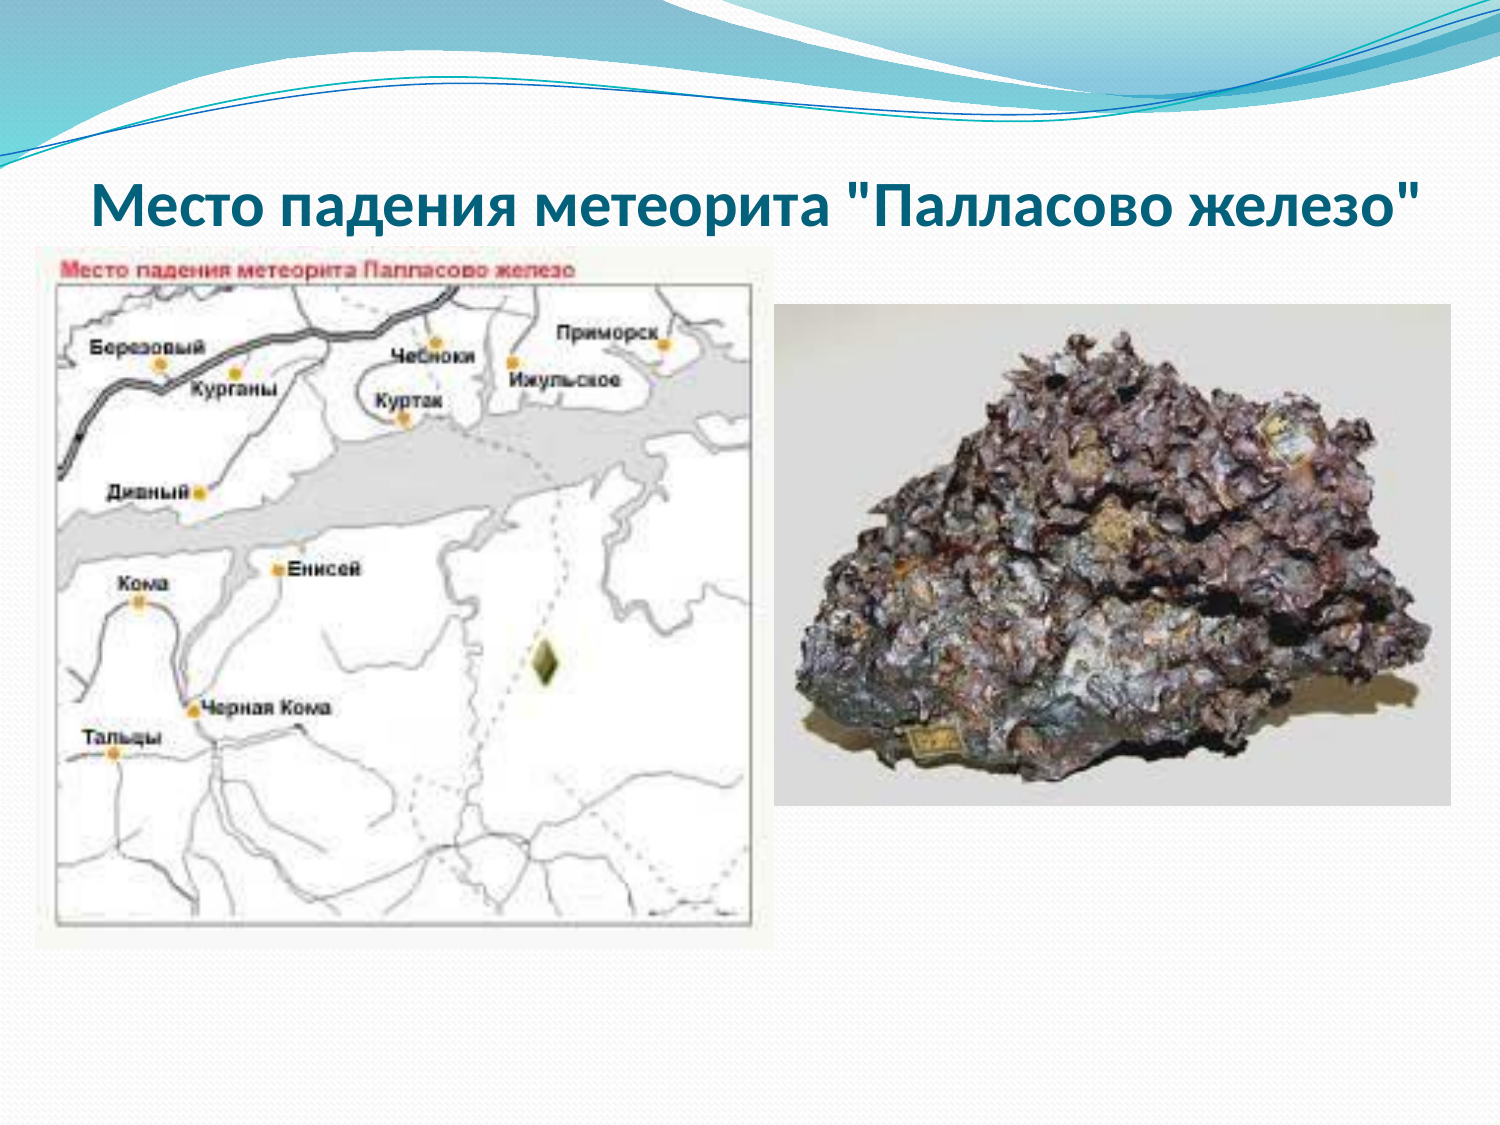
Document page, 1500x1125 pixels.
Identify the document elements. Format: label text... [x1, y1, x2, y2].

title Место падения метеорита "Палласово железо" [82, 128, 1432, 303]
picture [34, 245, 774, 950]
picture [779, 304, 1451, 806]
